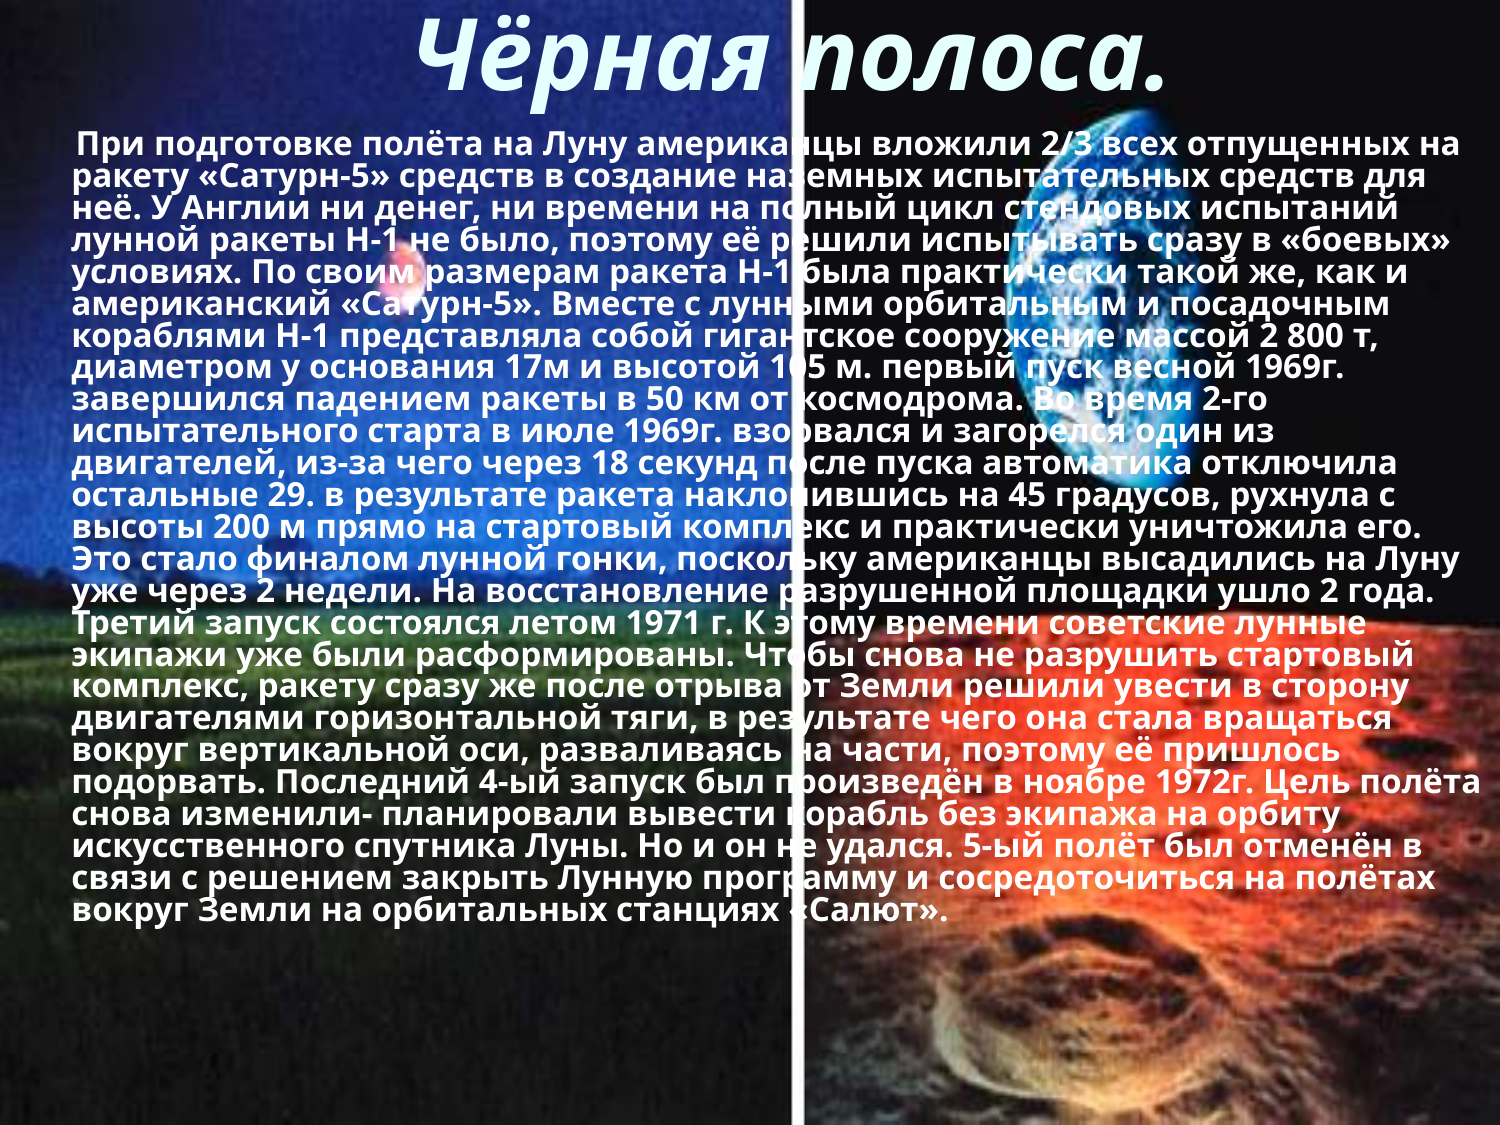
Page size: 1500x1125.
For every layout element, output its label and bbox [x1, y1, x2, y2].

list [0, 0, 1500, 1125]
